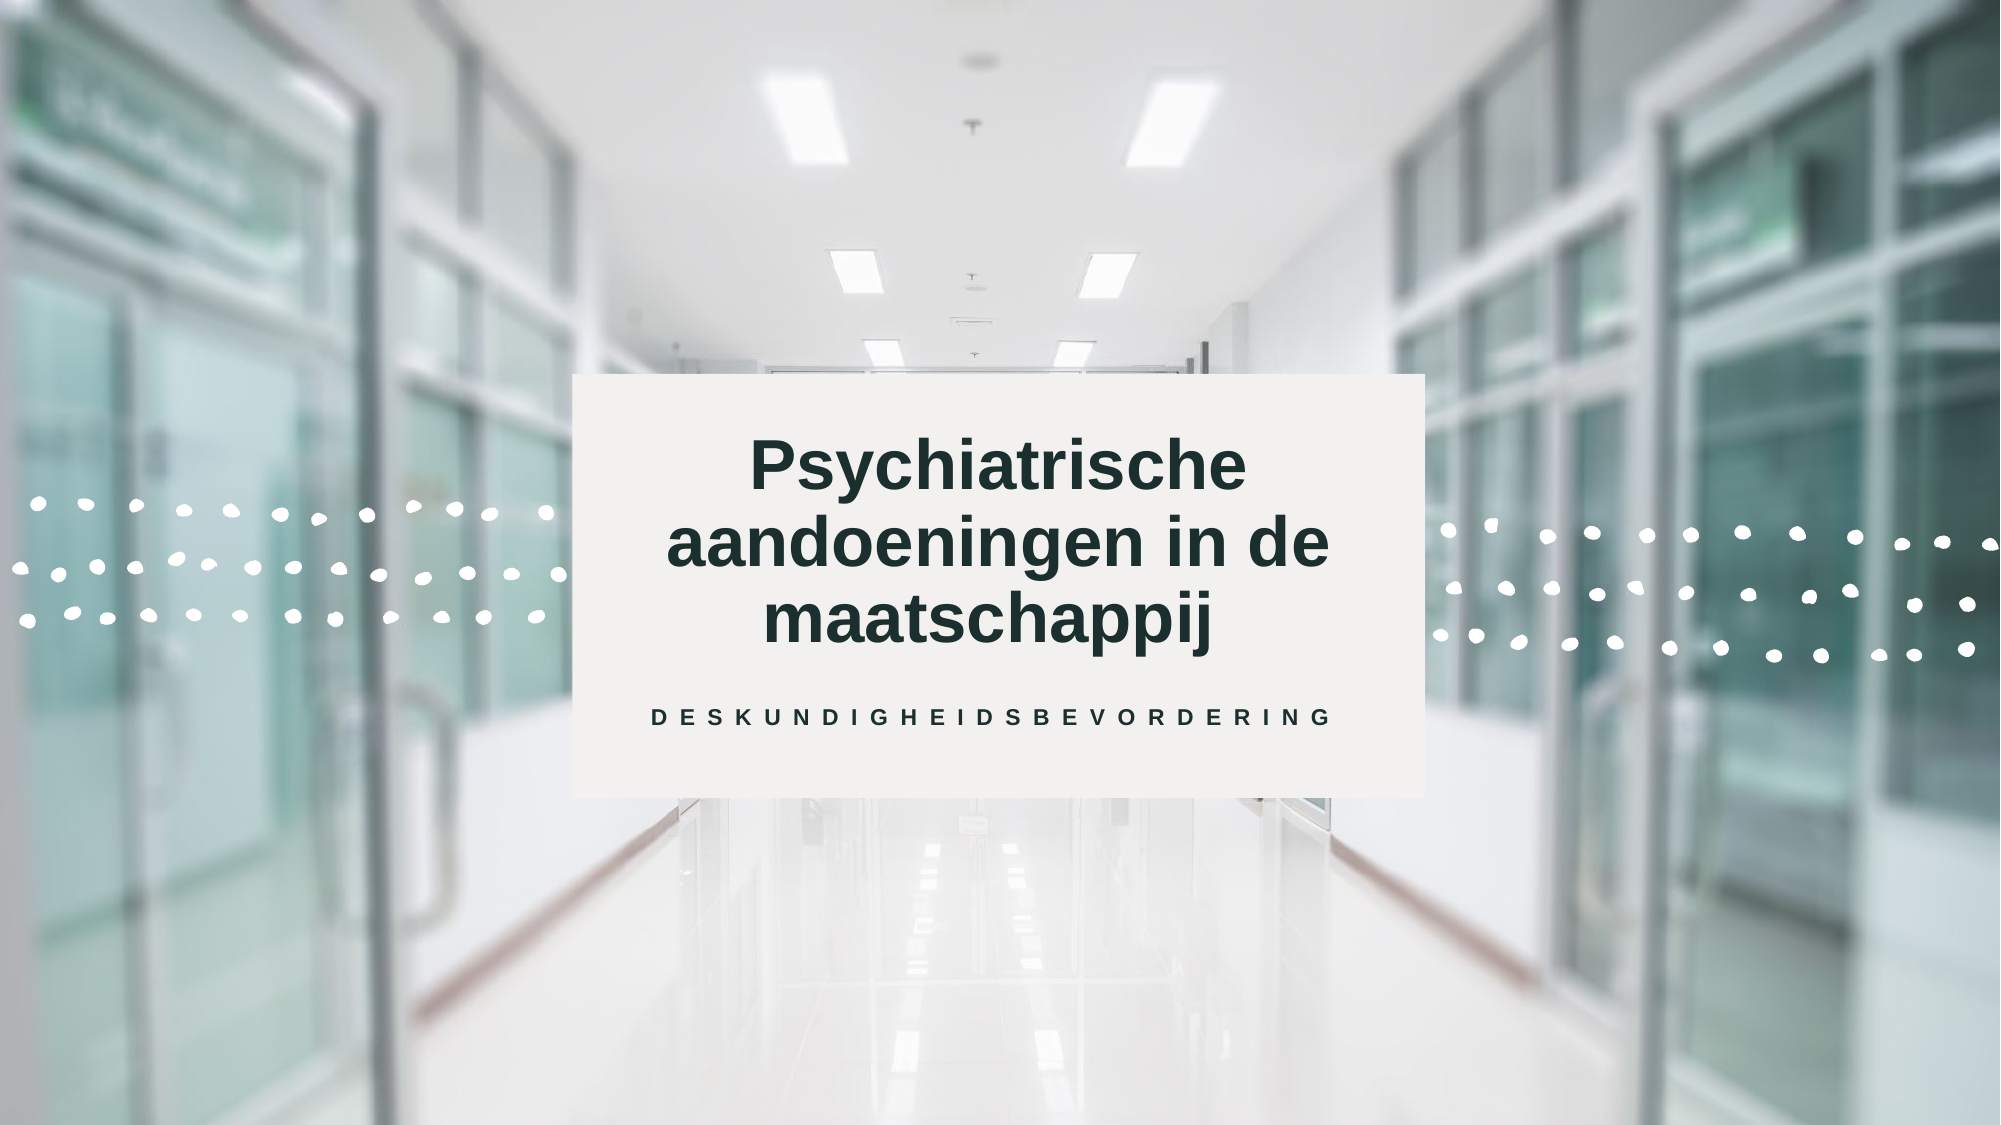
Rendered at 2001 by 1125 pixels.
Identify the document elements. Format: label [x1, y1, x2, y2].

picture [0, 0, 2000, 1125]
text_box [3, 495, 1999, 666]
